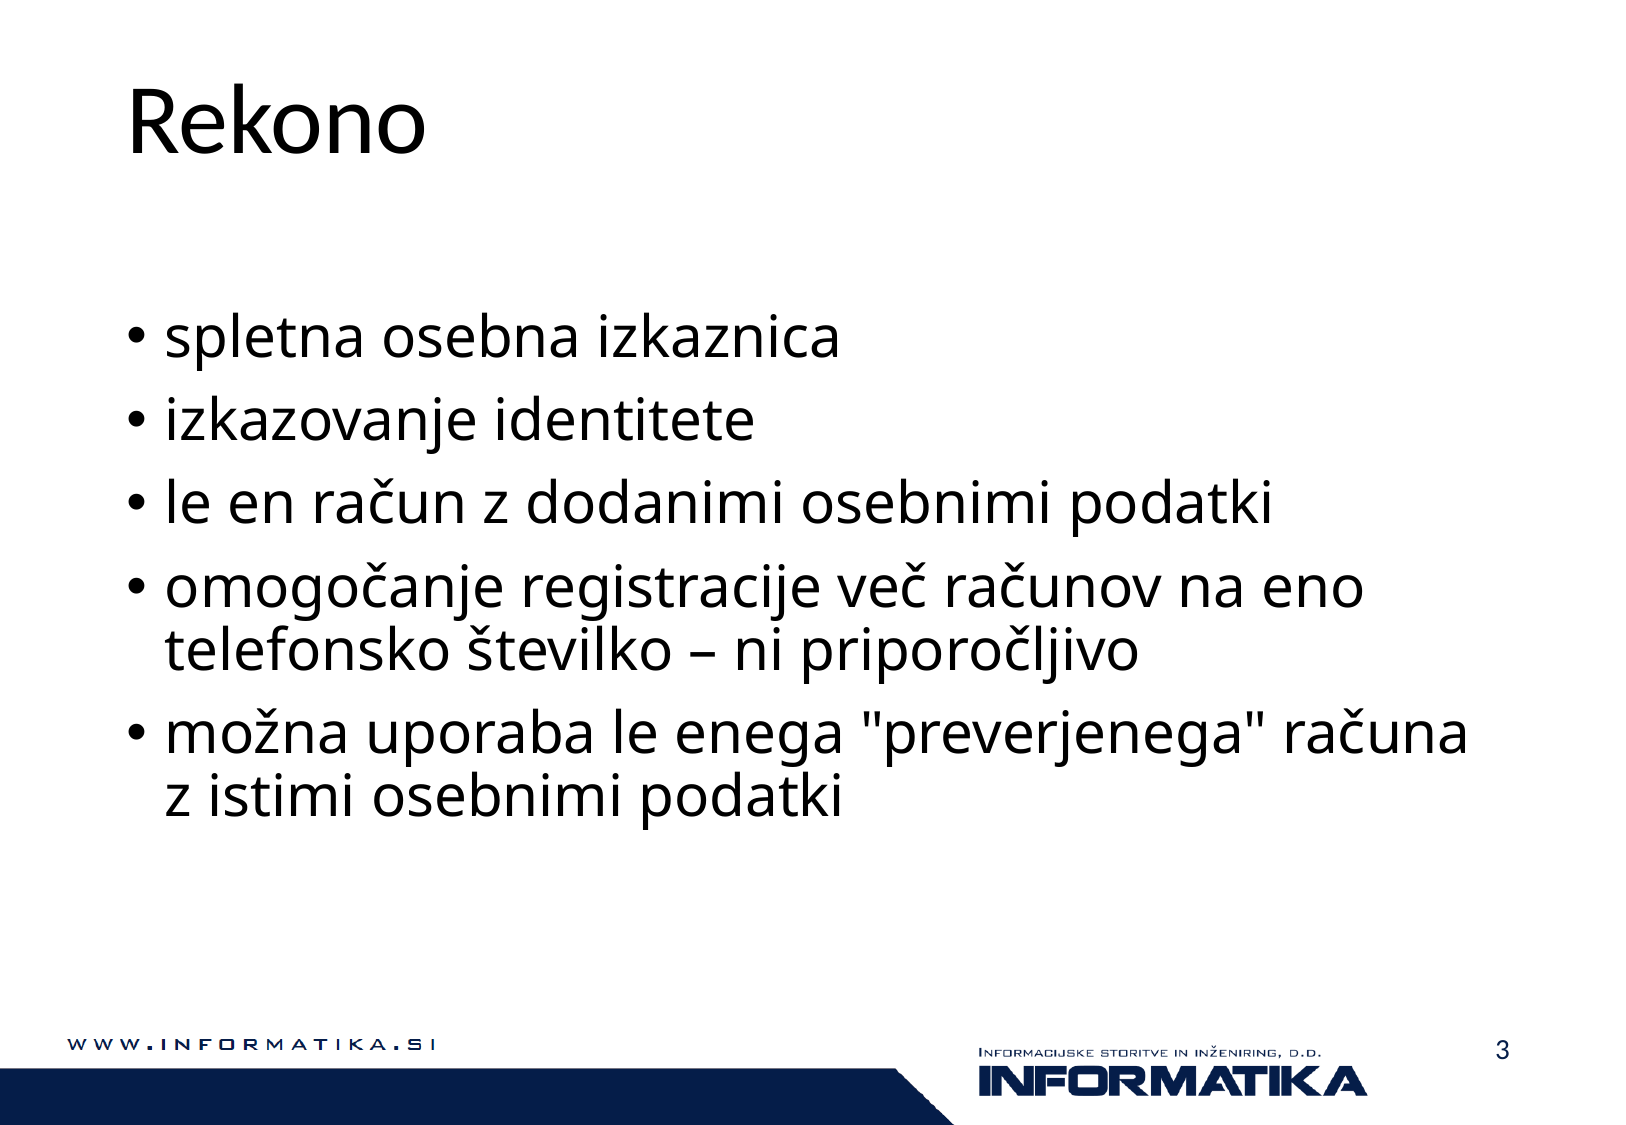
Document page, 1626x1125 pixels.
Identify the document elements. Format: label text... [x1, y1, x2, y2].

list spletna osebna izkaznica izkazovanje identitete le en račun z dodanimi osebnimi podatki omogočanje registracije več računov na eno telefonsko številko – ni priporočljivo možna uporaba le enega "preverjenega" računa z istimi osebnimi podatki [111, 299, 1515, 1014]
title Rekono [111, 59, 1515, 278]
picture [0, 1016, 955, 1125]
picture [979, 1045, 1368, 1096]
